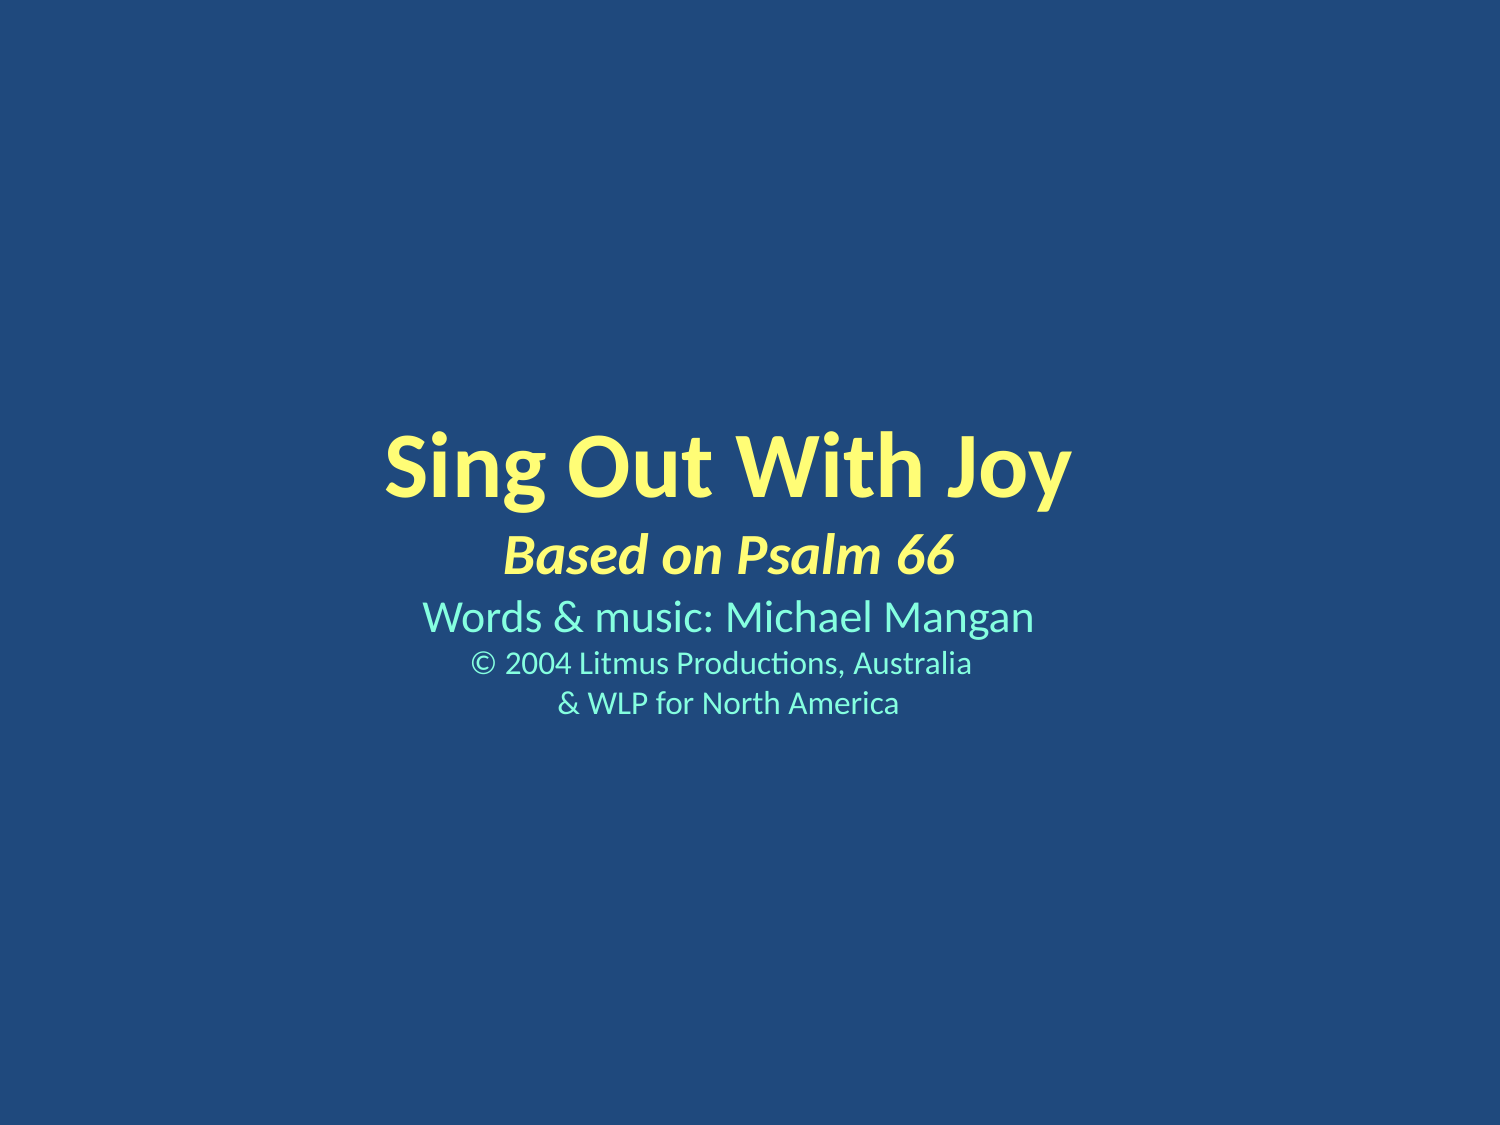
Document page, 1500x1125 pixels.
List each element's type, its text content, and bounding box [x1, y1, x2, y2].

text_box Sing Out With Joy Based on Psalm 66 Words & music: Michael Mangan © 2004 Litmus Productions, Australia & WLP for North America [41, 403, 1417, 722]
